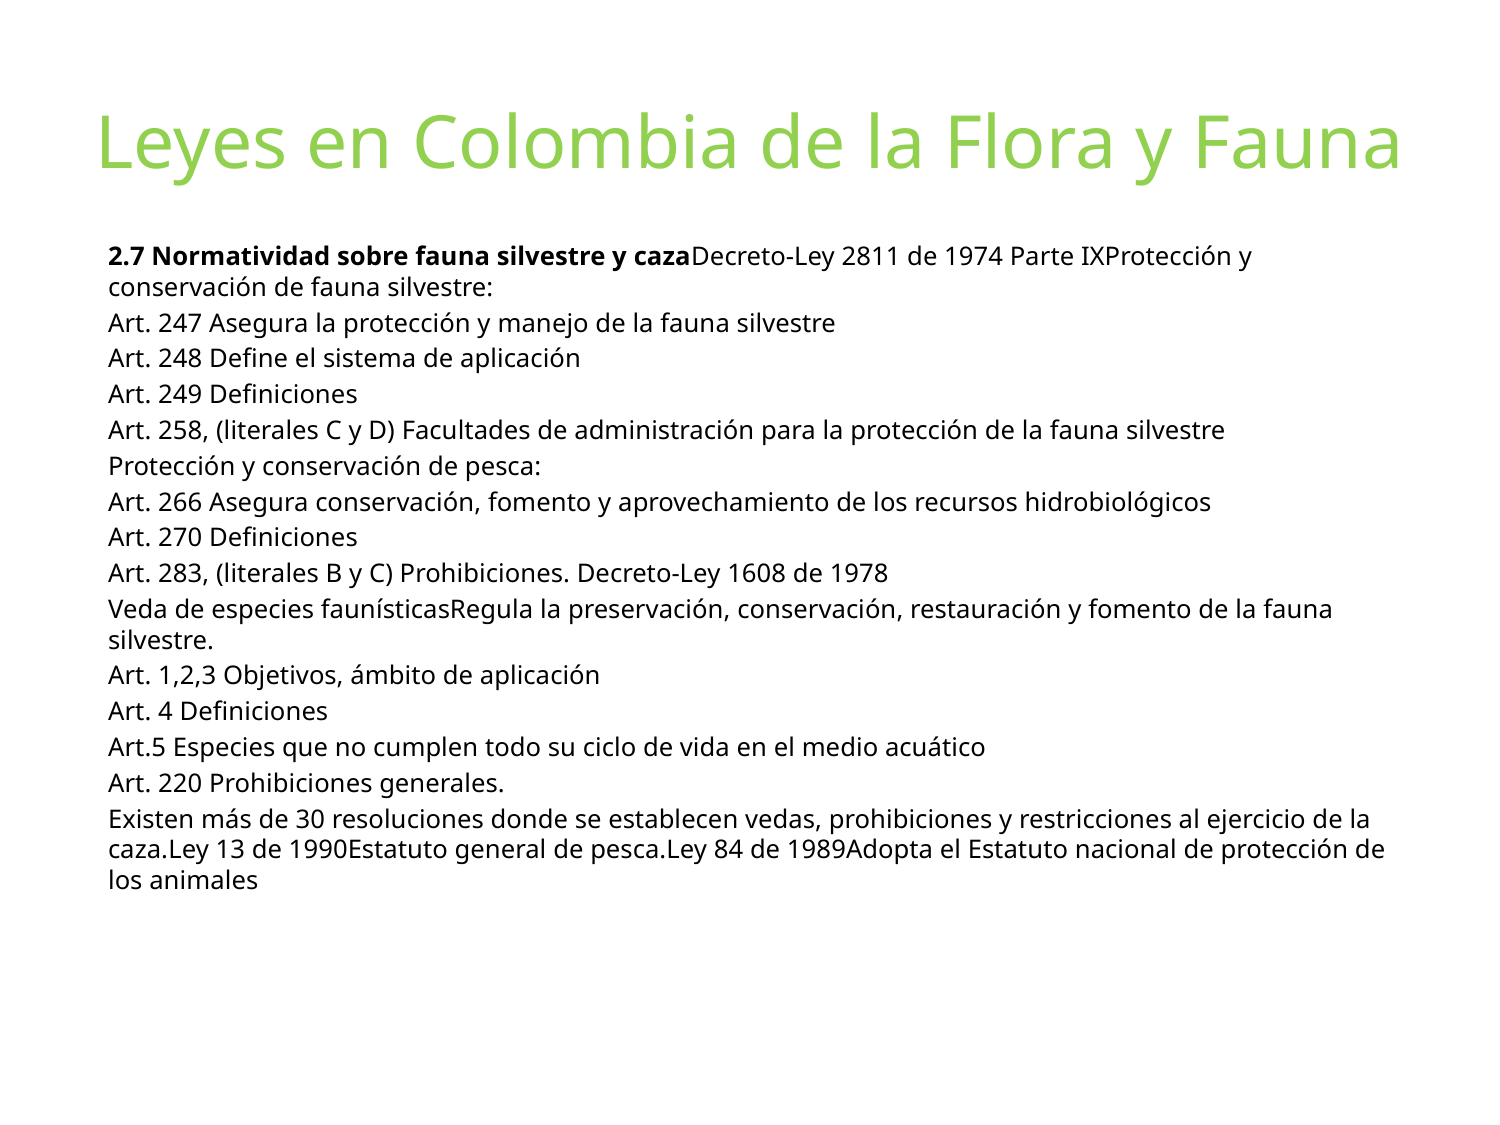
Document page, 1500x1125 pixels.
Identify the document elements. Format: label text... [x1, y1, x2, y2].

list 2.7 Normatividad sobre fauna silvestre y cazaDecreto-Ley 2811 de 1974 Parte IXProtección y conservación de fauna silvestre: Art. 247 Asegura la protección y manejo de la fauna silvestre Art. 248 Define el sistema de aplicación Art. 249 Definiciones Art. 258, (literales C y D) Facultades de administración para la protección de la fauna silvestre Protección y conservación de pesca: Art. 266 Asegura conservación, fomento y aprovechamiento de los recursos hidrobiológicos Art. 270 Definiciones Art. 283, (literales B y C) Prohibiciones. Decreto-Ley 1608 de 1978 Veda de especies faunísticasRegula la preservación, conservación, restauración y fomento de la fauna silvestre. Art. 1,2,3 Objetivos, ámbito de aplicación Art. 4 Definiciones Art.5 Especies que no cumplen todo su ciclo de vida en el medio acuático Art. 220 Prohibiciones generales. Existen más de 30 resoluciones donde se establecen vedas, prohibiciones y restricciones al ejercicio de la caza.Ley 13 de 1990Estatuto general de pesca.Ley 84 de 1989Adopta el Estatuto nacional de protección de los animales [93, 232, 1407, 915]
title Leyes en Colombia de la Flora y Fauna [75, 45, 1425, 233]
